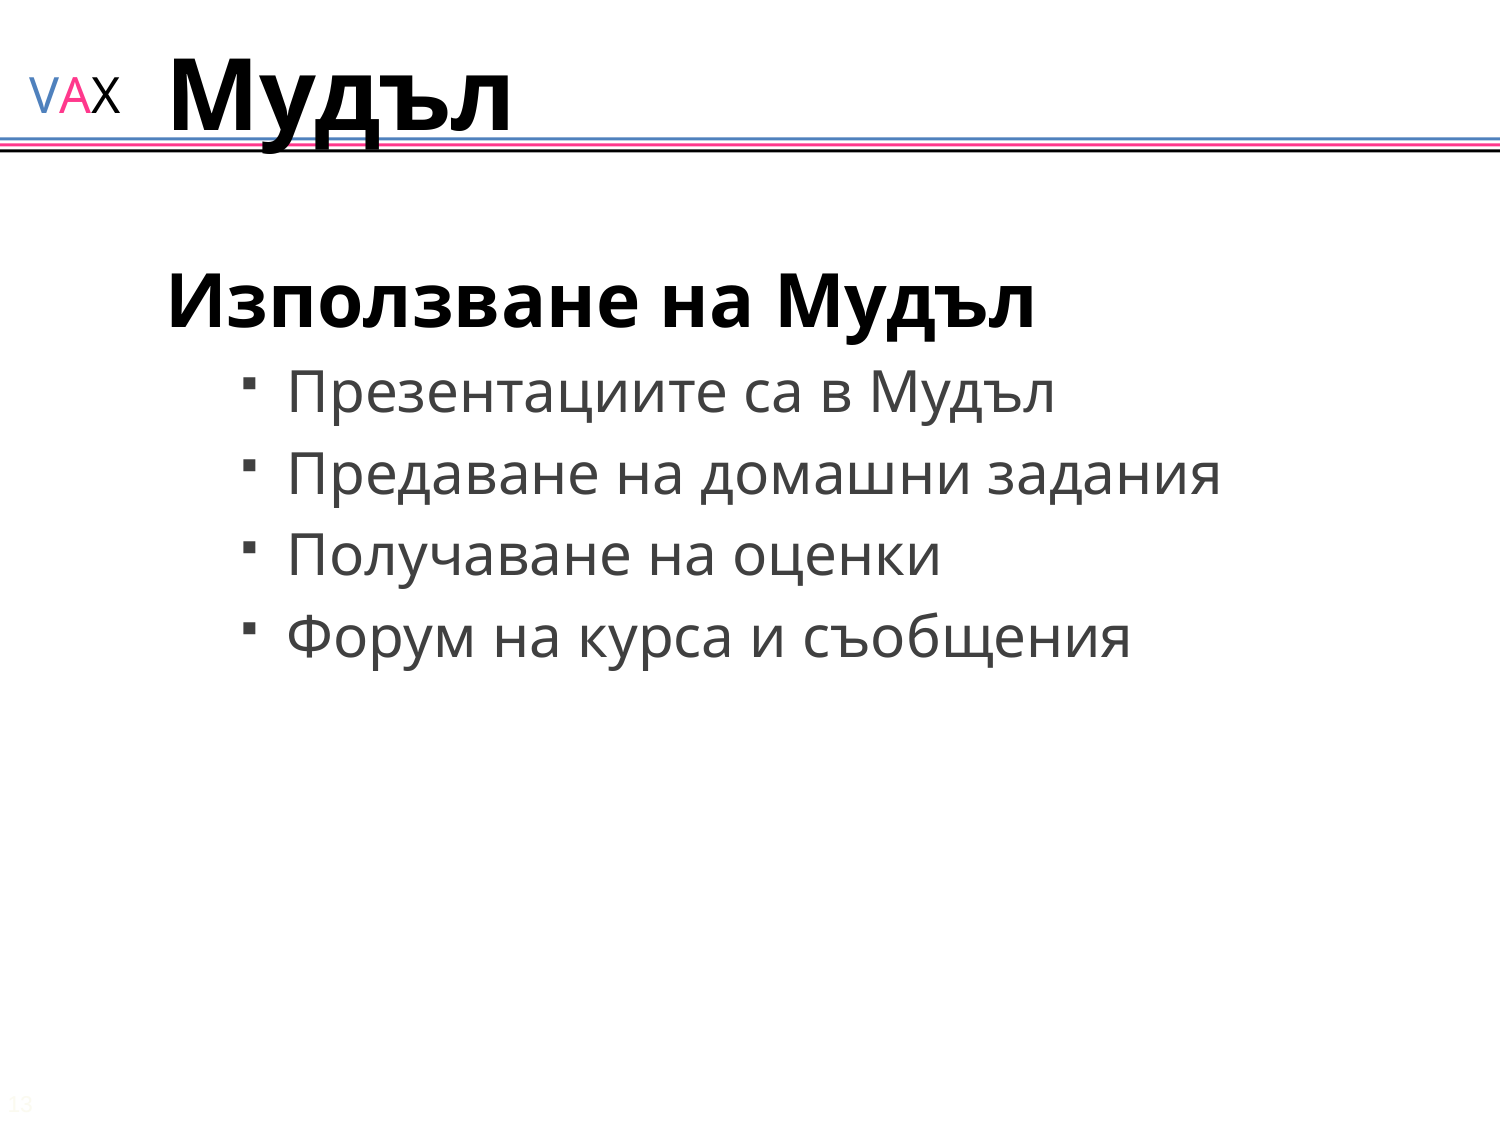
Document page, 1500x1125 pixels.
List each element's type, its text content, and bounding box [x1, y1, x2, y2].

title Мудъл [0, 37, 1500, 144]
list Използване на Мудъл Презентациите са в Мудъл Предаване на домашни задания Получаване на оценки Форум на курса и съобщения [150, 200, 1488, 1113]
